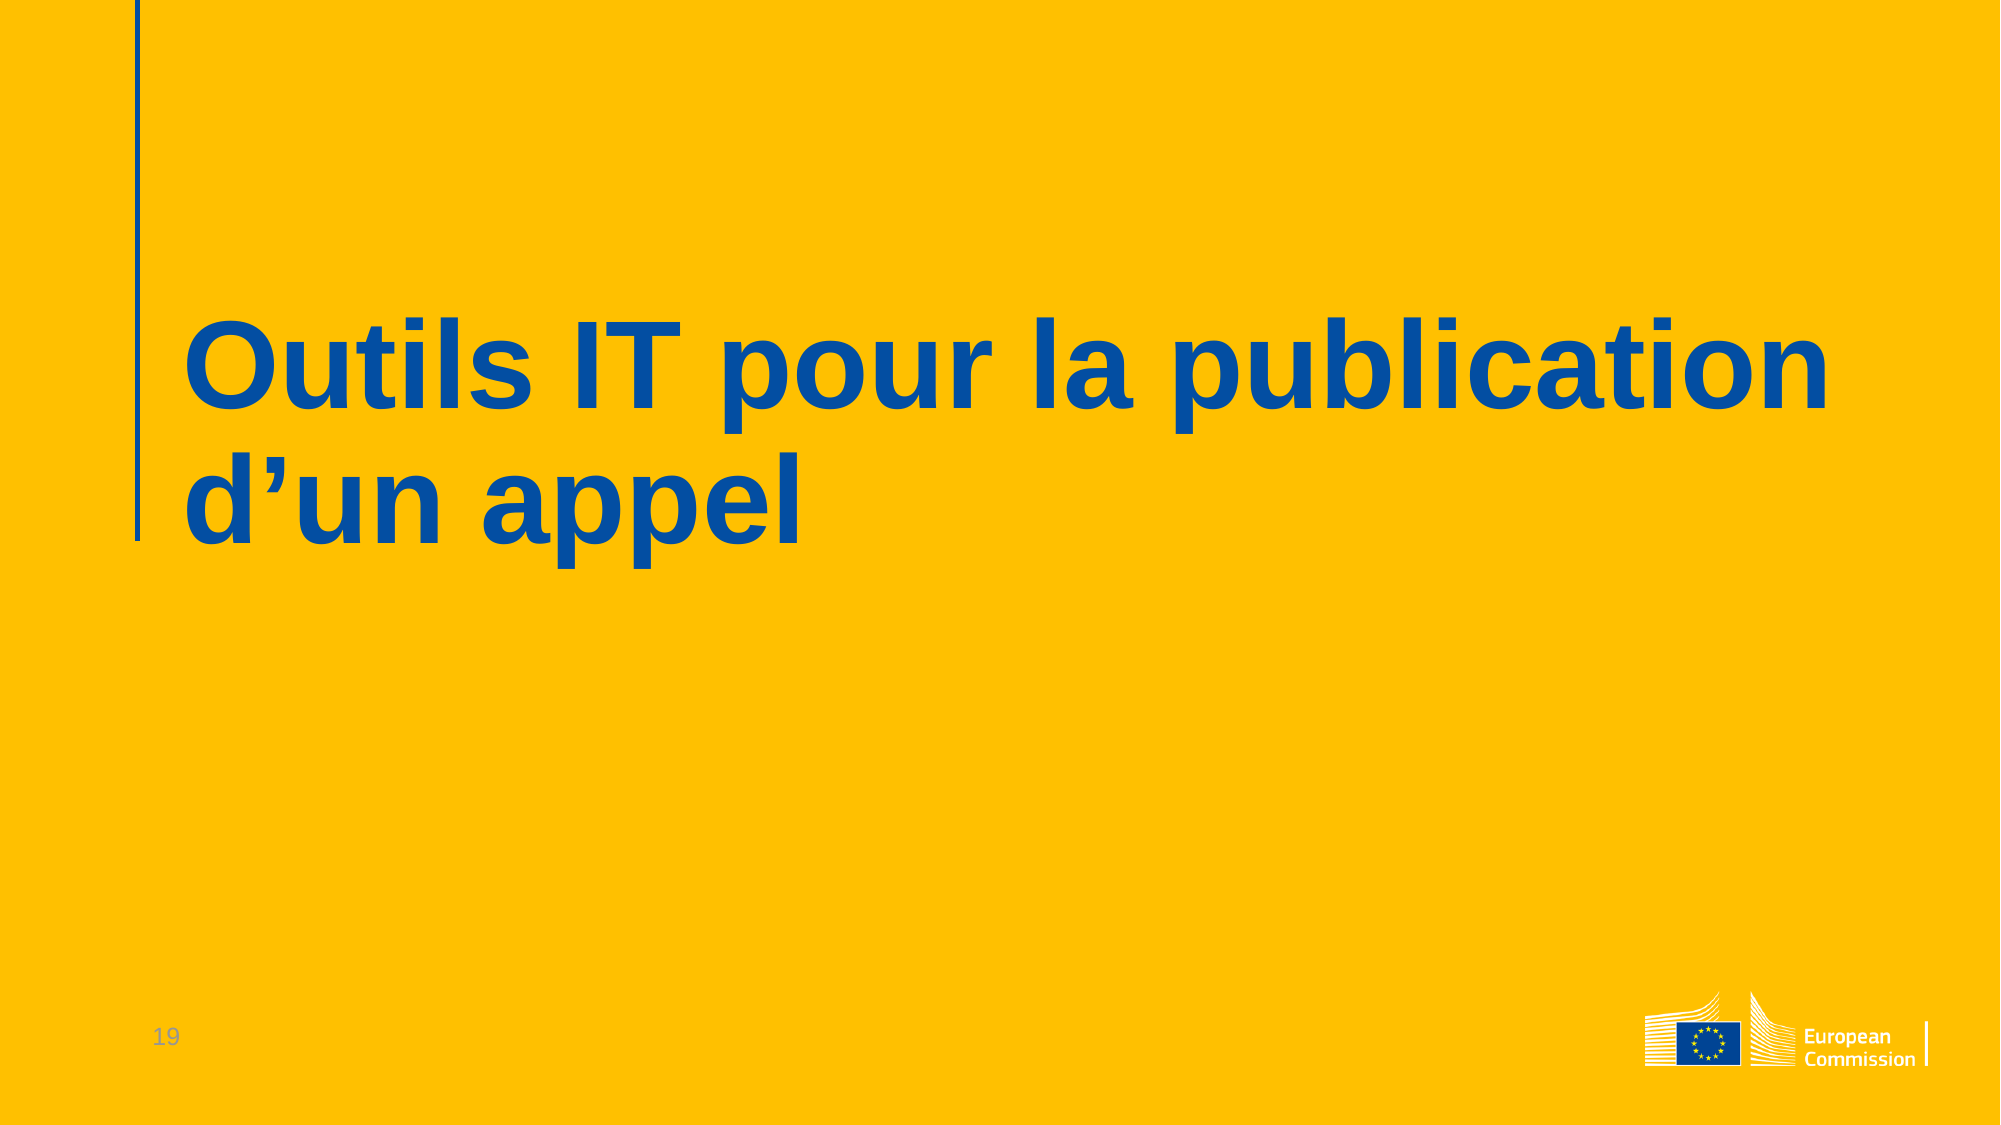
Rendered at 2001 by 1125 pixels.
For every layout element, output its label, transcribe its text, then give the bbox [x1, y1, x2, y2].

slide_number 19 [137, 1005, 588, 1066]
picture [1645, 991, 1928, 1066]
title Outils IT pour la publication d’un appel [167, 0, 1962, 571]
